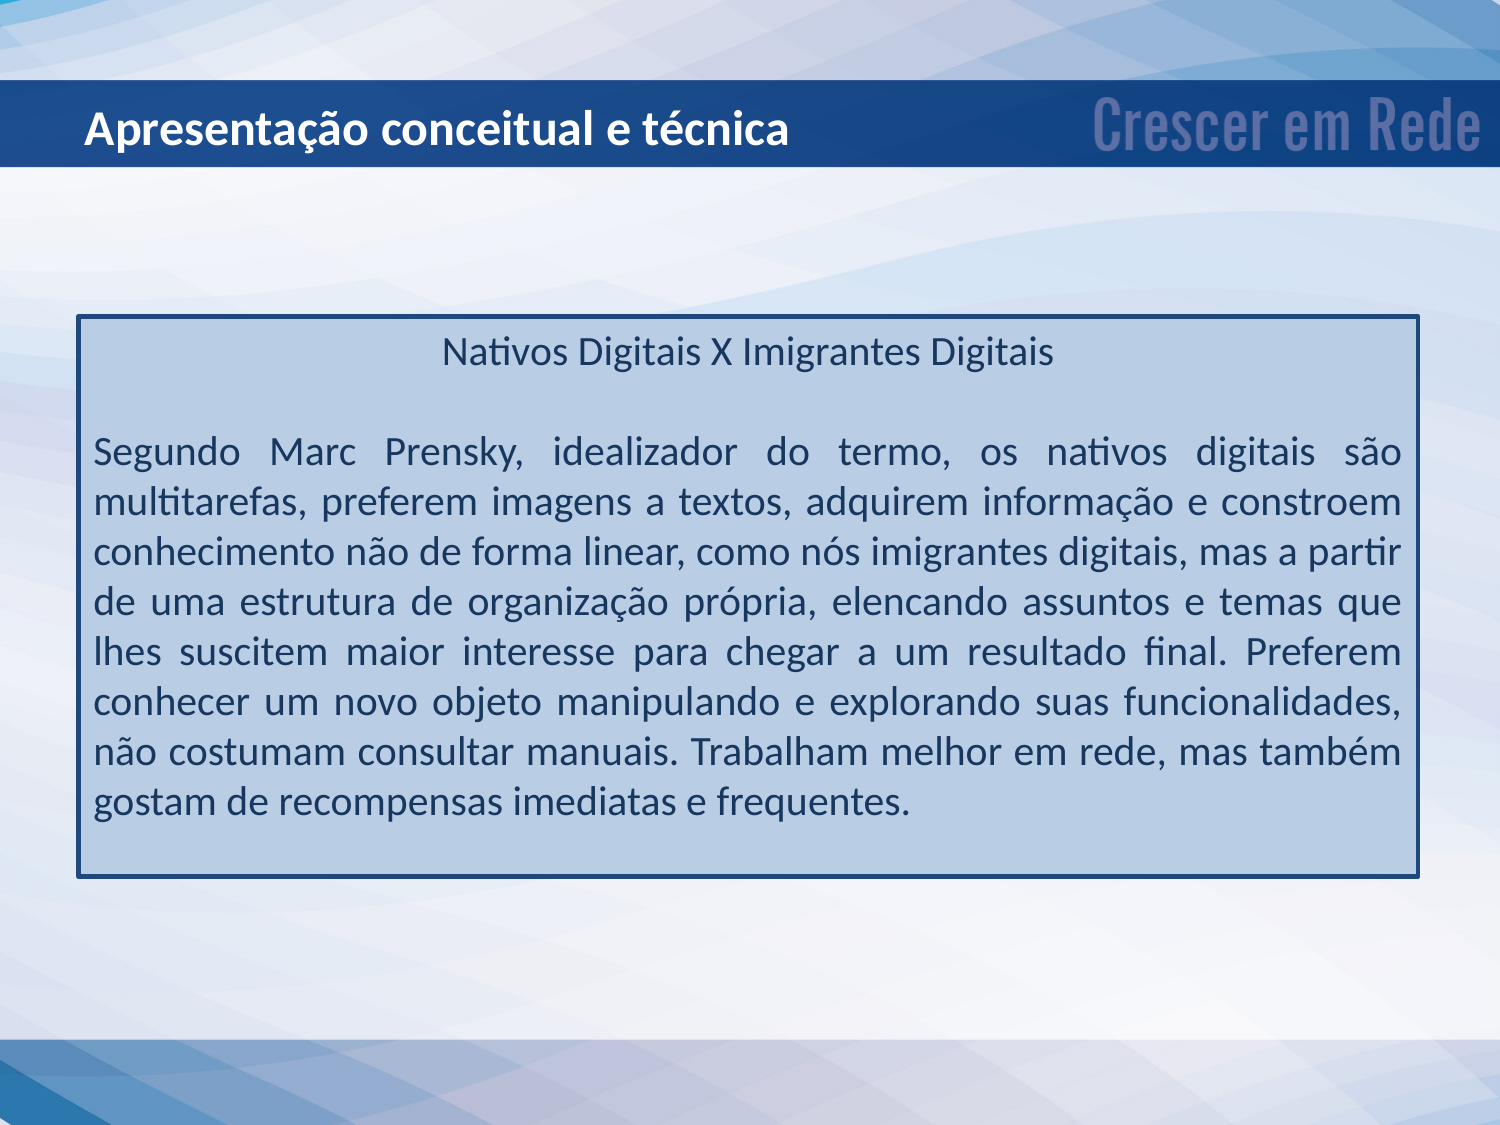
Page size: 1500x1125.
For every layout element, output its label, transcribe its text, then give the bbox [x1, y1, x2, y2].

text_box Nativos Digitais X Imigrantes Digitais Segundo Marc Prensky, idealizador do termo, os nativos digitais são multitarefas, preferem imagens a textos, adquirem informação e constroem conhecimento não de forma linear, como nós imigrantes digitais, mas a partir de uma estrutura de organização própria, elencando assuntos e temas que lhes suscitem maior interesse para chegar a um resultado final. Preferem conhecer um novo objeto manipulando e explorando suas funcionalidades, não costumam consultar manuais. Trabalham melhor em rede, mas também gostam de recompensas imediatas e frequentes. [78, 316, 1418, 877]
picture [0, 0, 1500, 1125]
text_box Apresentação conceitual e técnica [70, 88, 1430, 163]
